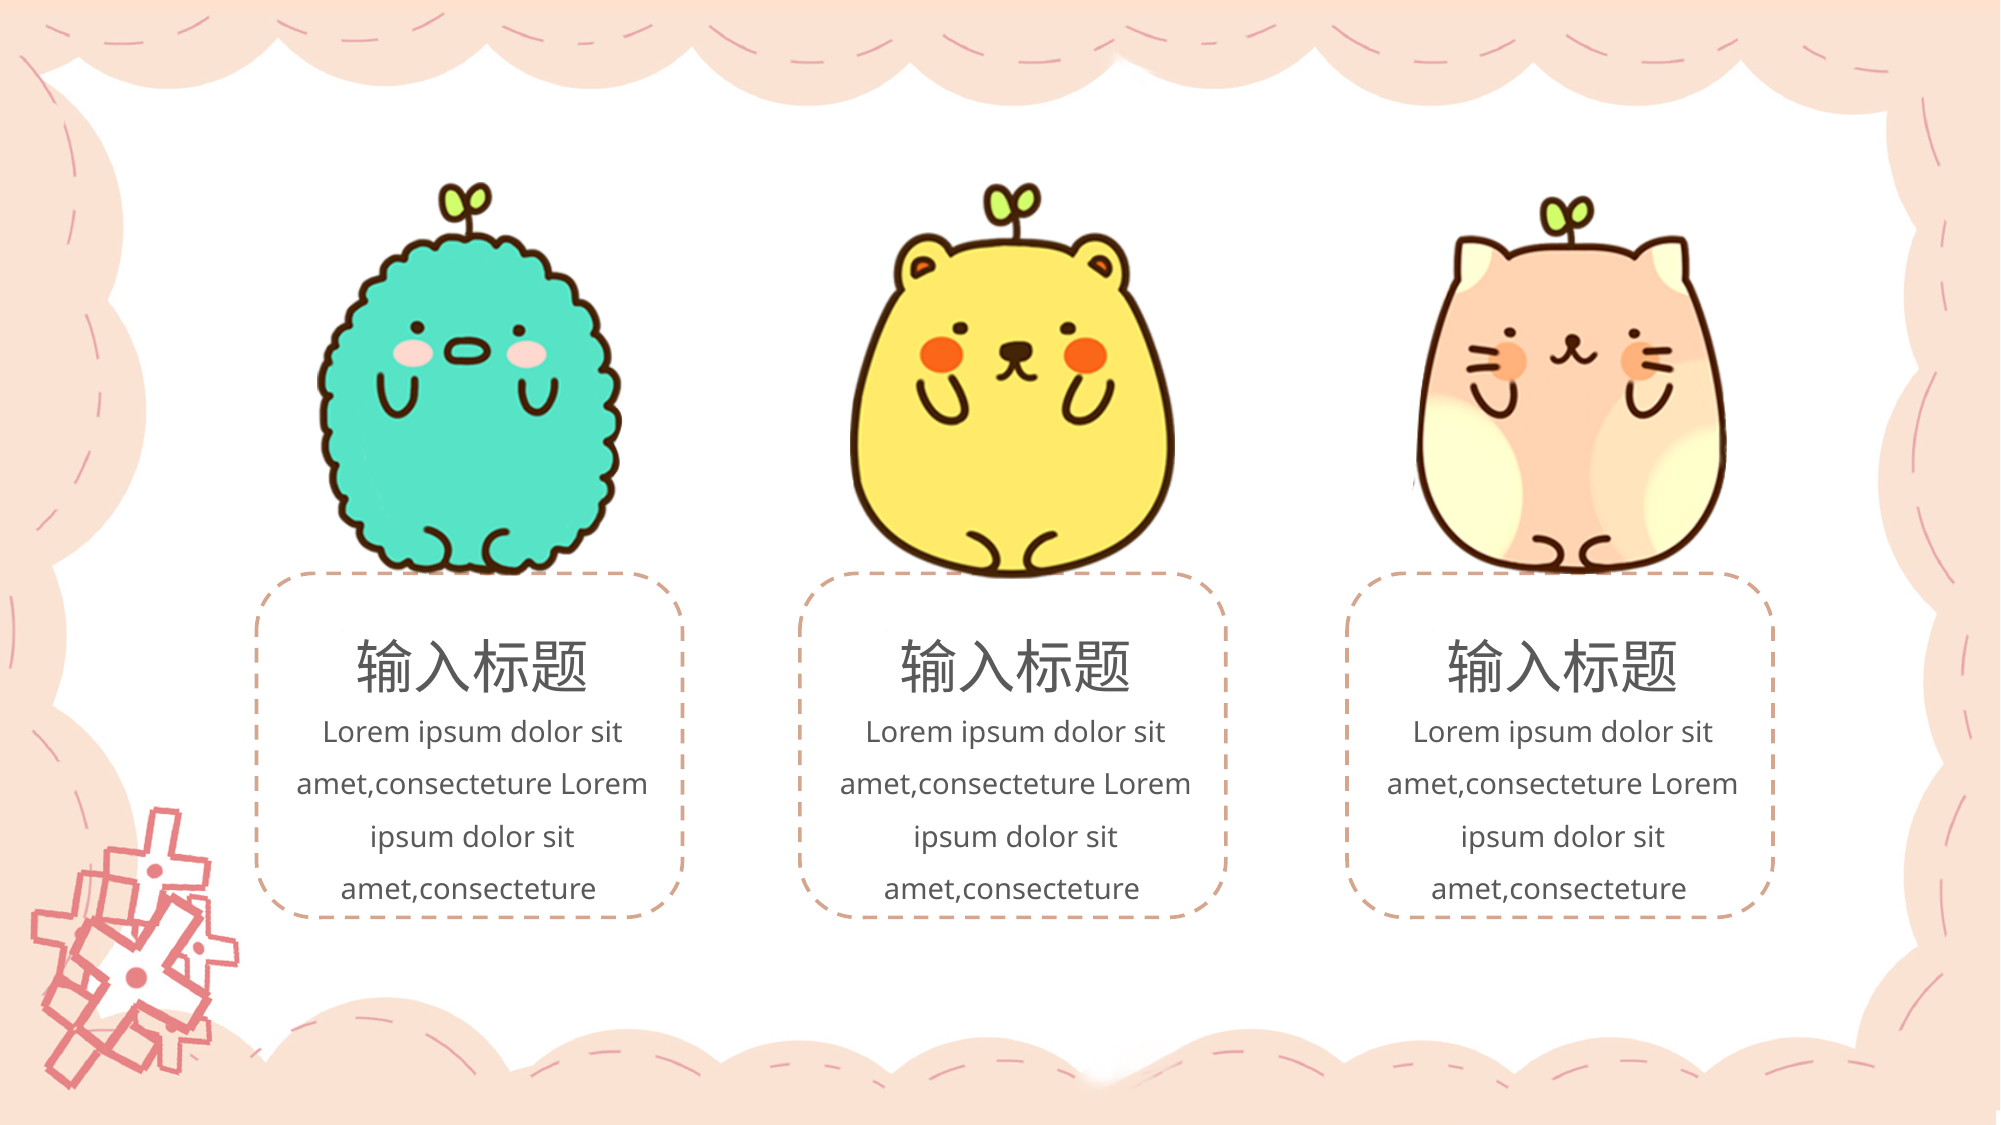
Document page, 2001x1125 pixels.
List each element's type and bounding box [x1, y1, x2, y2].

text_box [256, 573, 683, 918]
text_box [799, 573, 1226, 918]
picture [0, 0, 2001, 1125]
text_box [1347, 573, 1774, 918]
